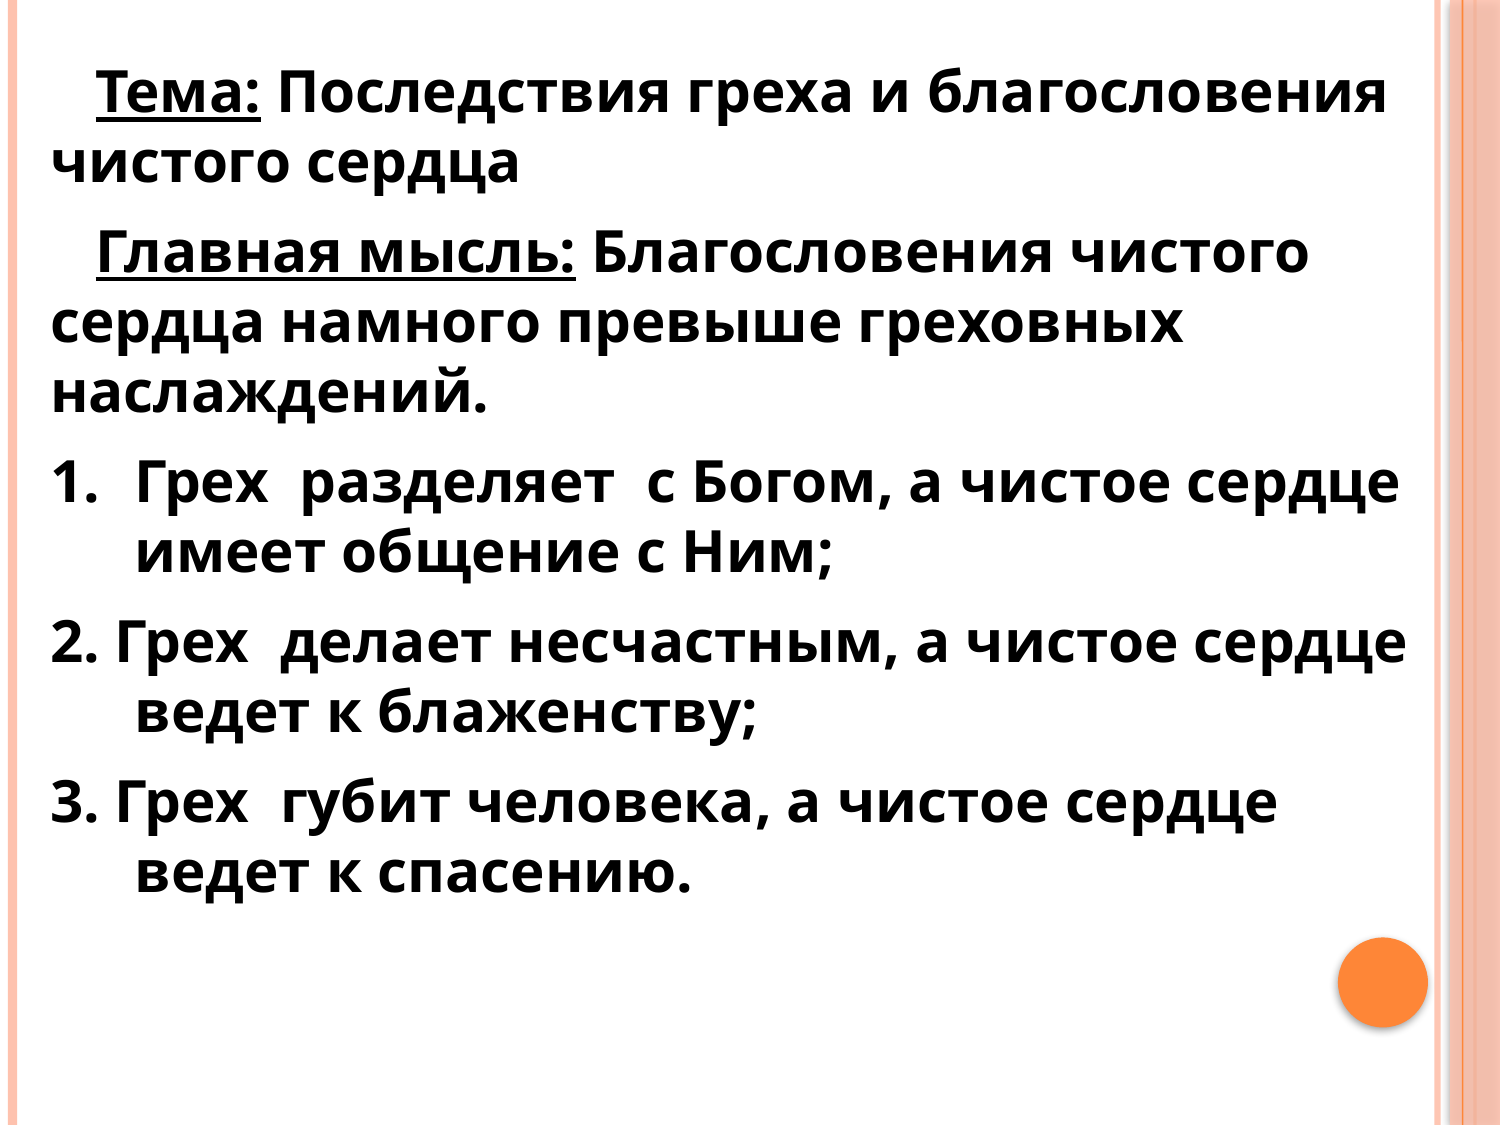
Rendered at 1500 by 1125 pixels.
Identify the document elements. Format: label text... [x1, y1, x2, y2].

text_box Тема: Последствия греха и благословения чистого сердца Главная мысль: Благословения чистого сердца намного превыше греховных наслаждений. Грех разделяет с Богом, а чистое сердце имеет общение с Ним; 2. Грех делает несчастным, а чистое сердце ведет к блаженству; 3. Грех губит человека, а чистое сердце ведет к спасению. [35, 46, 1454, 912]
